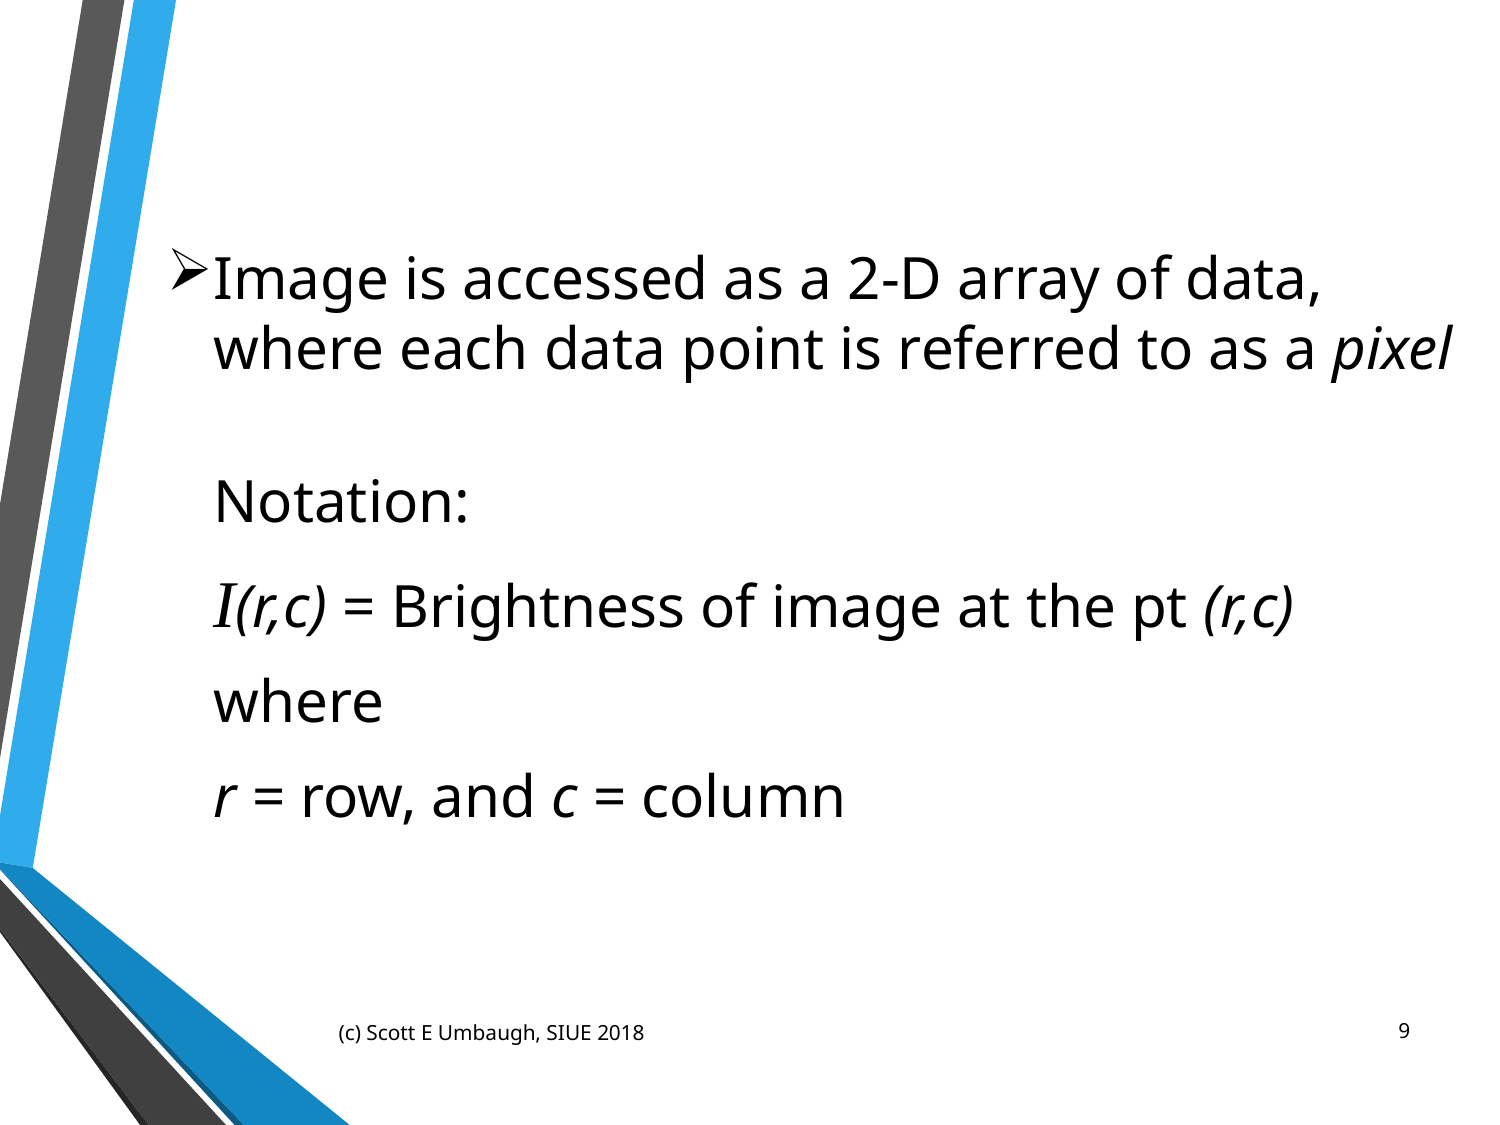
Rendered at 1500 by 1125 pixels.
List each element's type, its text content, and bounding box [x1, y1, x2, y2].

footer (c) Scott E Umbaugh, SIUE 2018 [323, 1001, 1196, 1062]
slide_number 9 [1354, 1001, 1425, 1062]
list Image is accessed as a 2-D array of data, where each data point is referred to as a pixel Notation: I(r,c) = Brightness of image at the pt (r,c) where r = row, and c = column [151, 149, 1500, 838]
